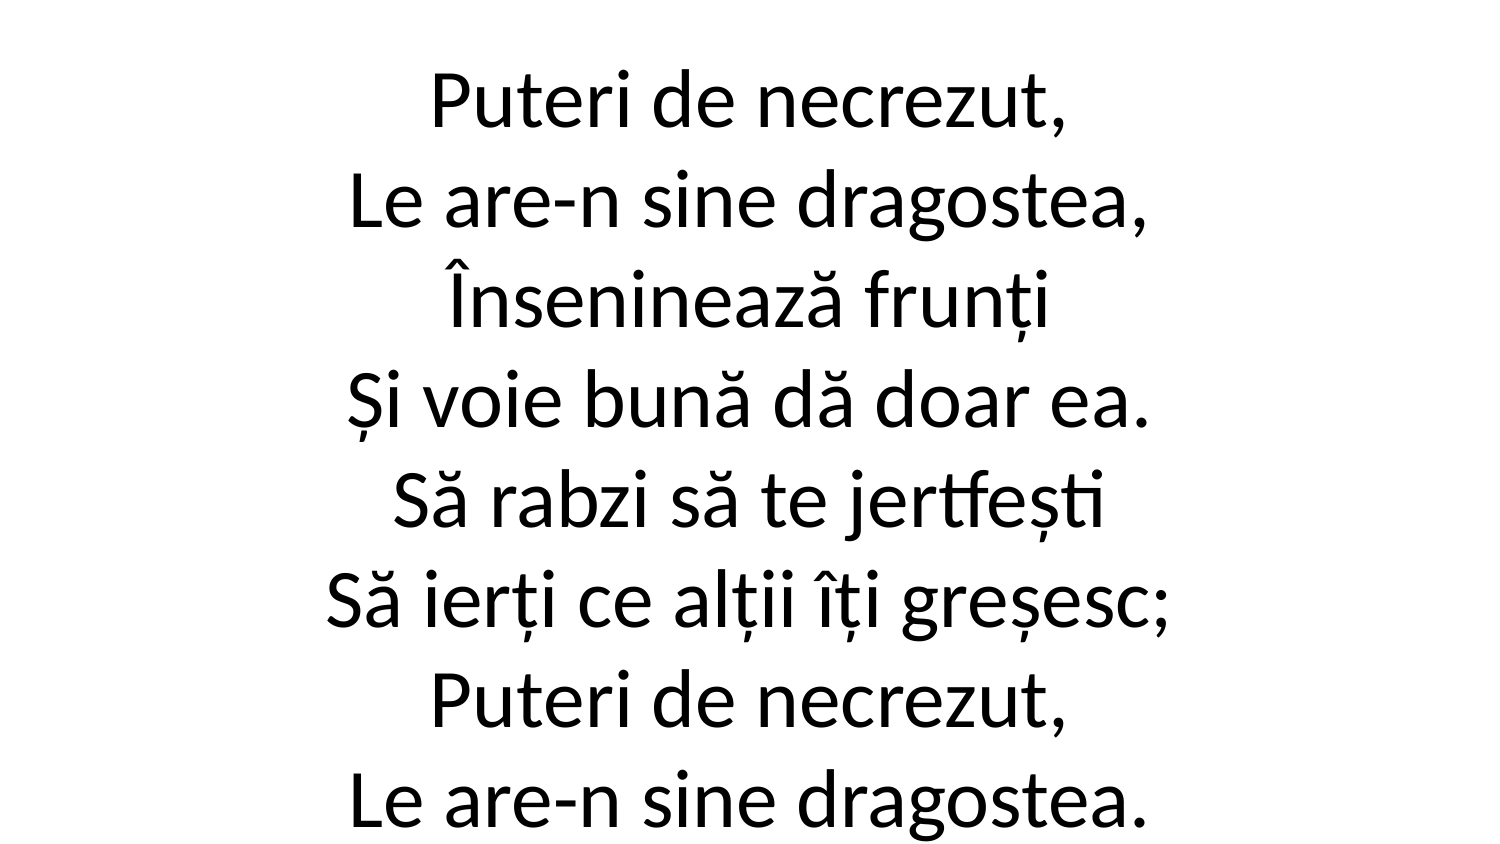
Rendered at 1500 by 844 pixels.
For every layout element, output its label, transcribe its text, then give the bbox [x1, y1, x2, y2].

text_box Puteri de necrezut, Le are-n sine dragostea, Înseninează frunți Și voie bună dă doar ea. Să rabzi să te jertfești Să ierți ce alții îți greșesc; Puteri de necrezut, Le are-n sine dragostea. [310, 0, 1190, 844]
